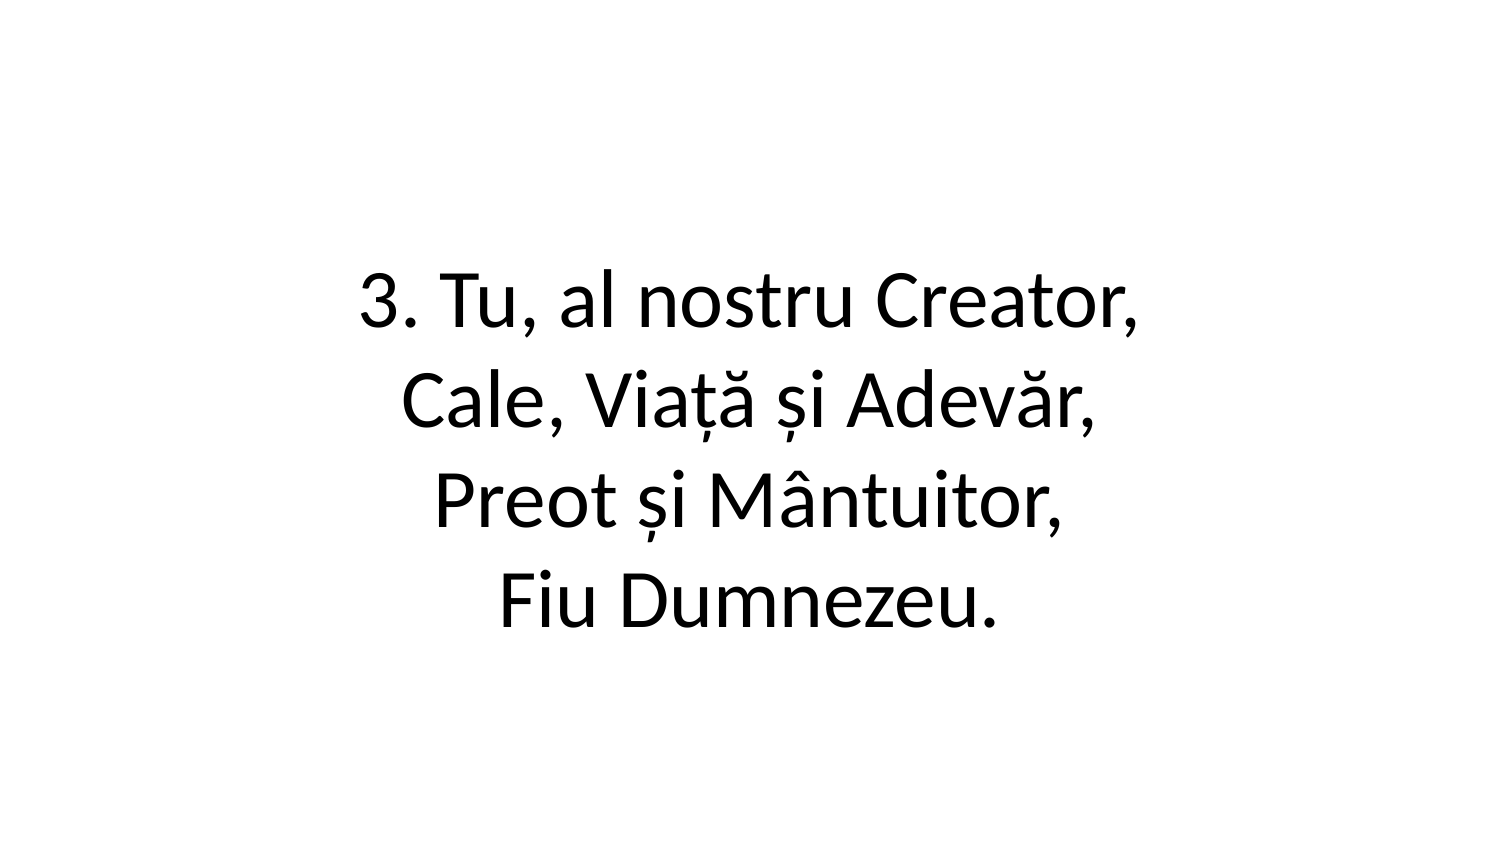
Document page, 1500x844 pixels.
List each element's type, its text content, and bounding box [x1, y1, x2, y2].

text_box 3. Tu, al nostru Creator, Cale, Viață și Adevăr, Preot și Mântuitor, Fiu Dumnezeu. [343, 192, 1157, 652]
